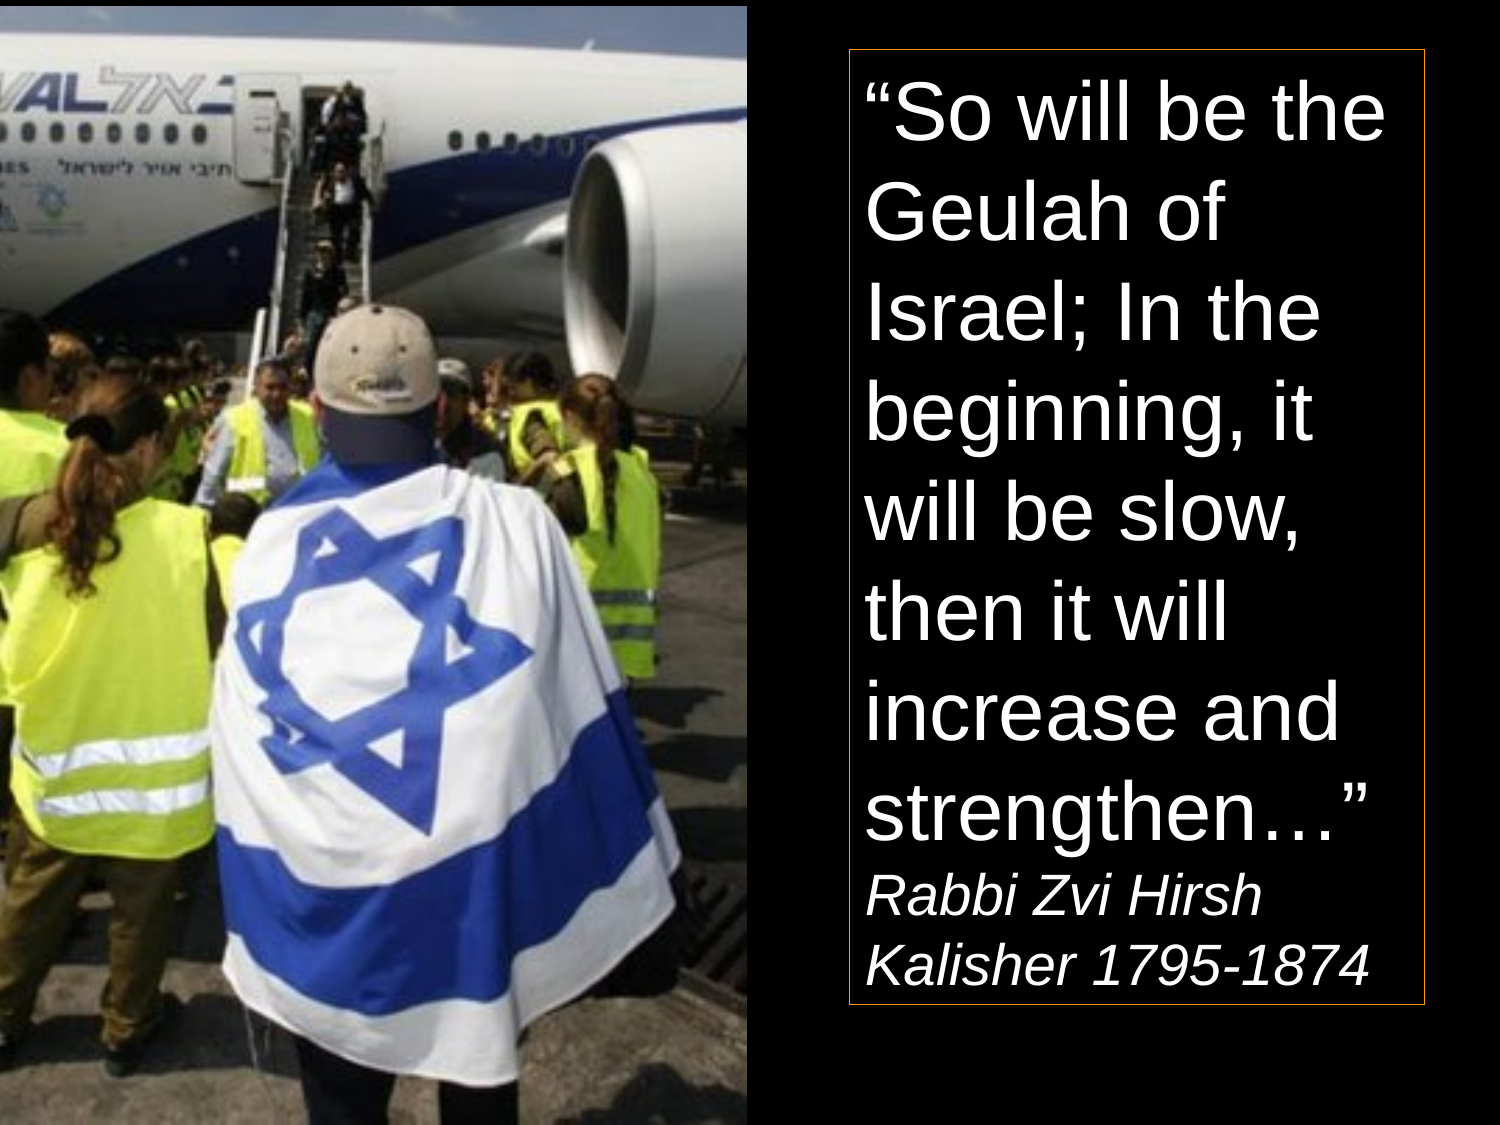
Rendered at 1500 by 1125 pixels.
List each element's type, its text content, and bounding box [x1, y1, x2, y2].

picture [0, 6, 748, 1125]
text_box “So will be the Geulah of Israel; In the beginning, it will be slow, then it will increase and strengthen…” Rabbi Zvi Hirsh Kalisher 1795-1874 [849, 49, 1425, 1005]
